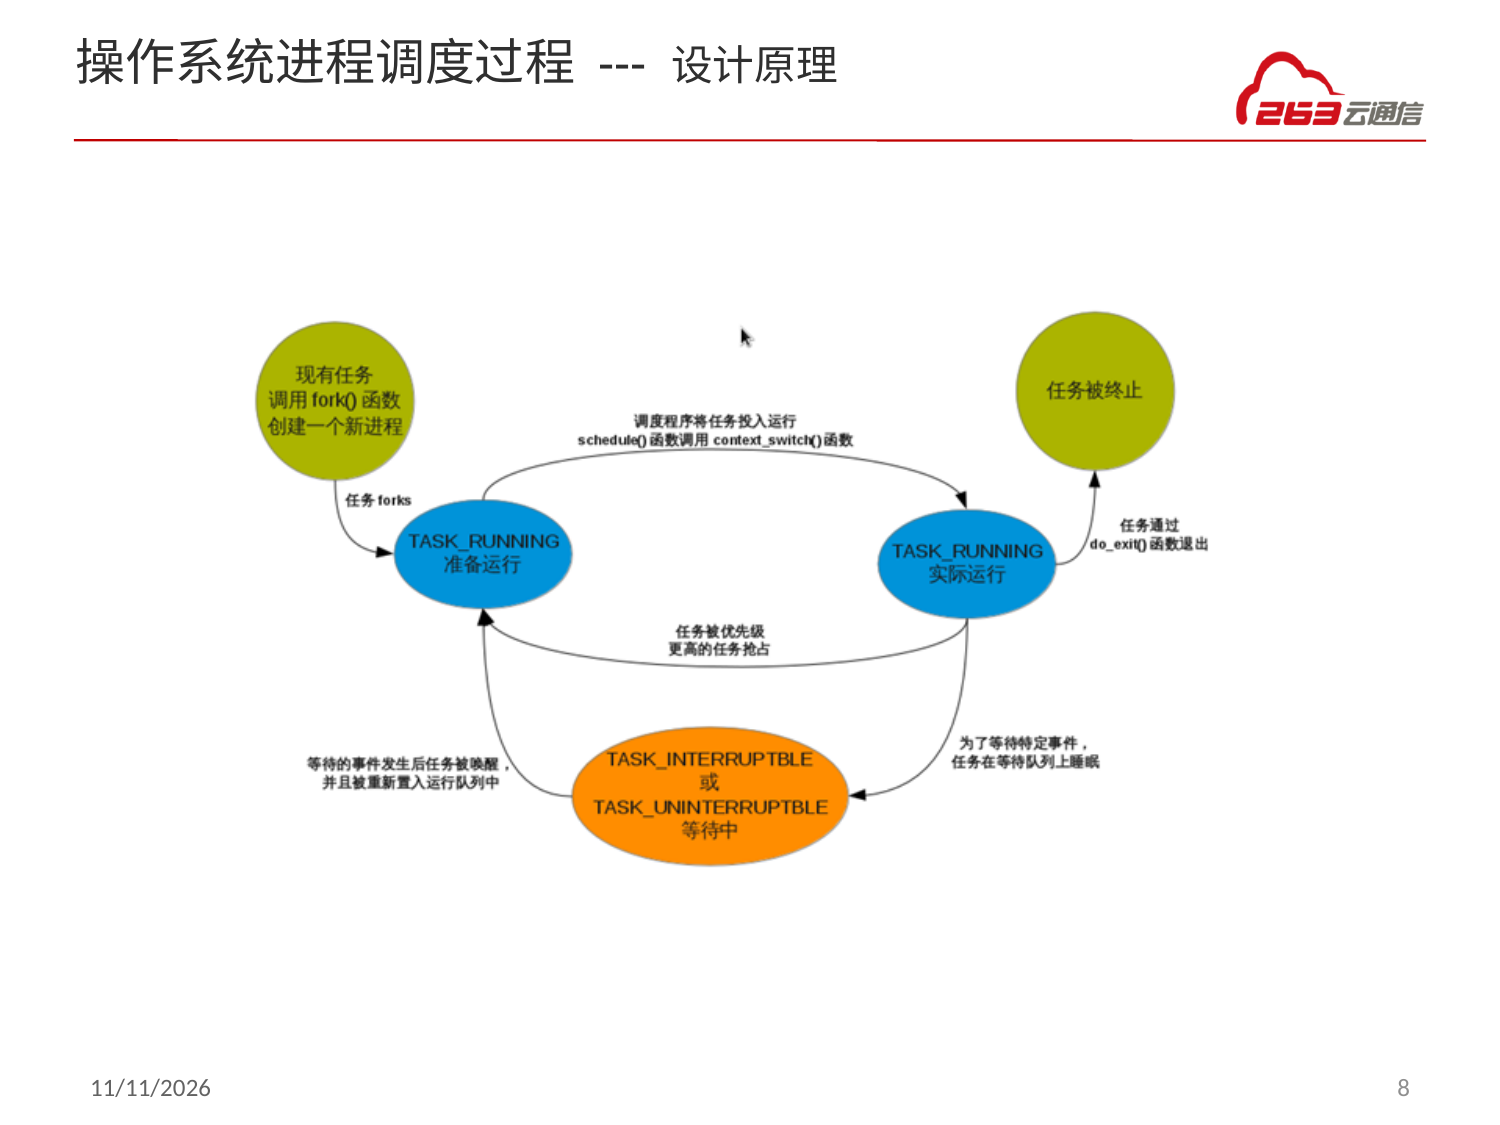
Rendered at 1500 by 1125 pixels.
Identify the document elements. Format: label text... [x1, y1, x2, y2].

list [235, 290, 1255, 898]
title 操作系统进程调度过程 --- 设计原理 [75, 30, 1235, 136]
picture [1230, 37, 1430, 141]
